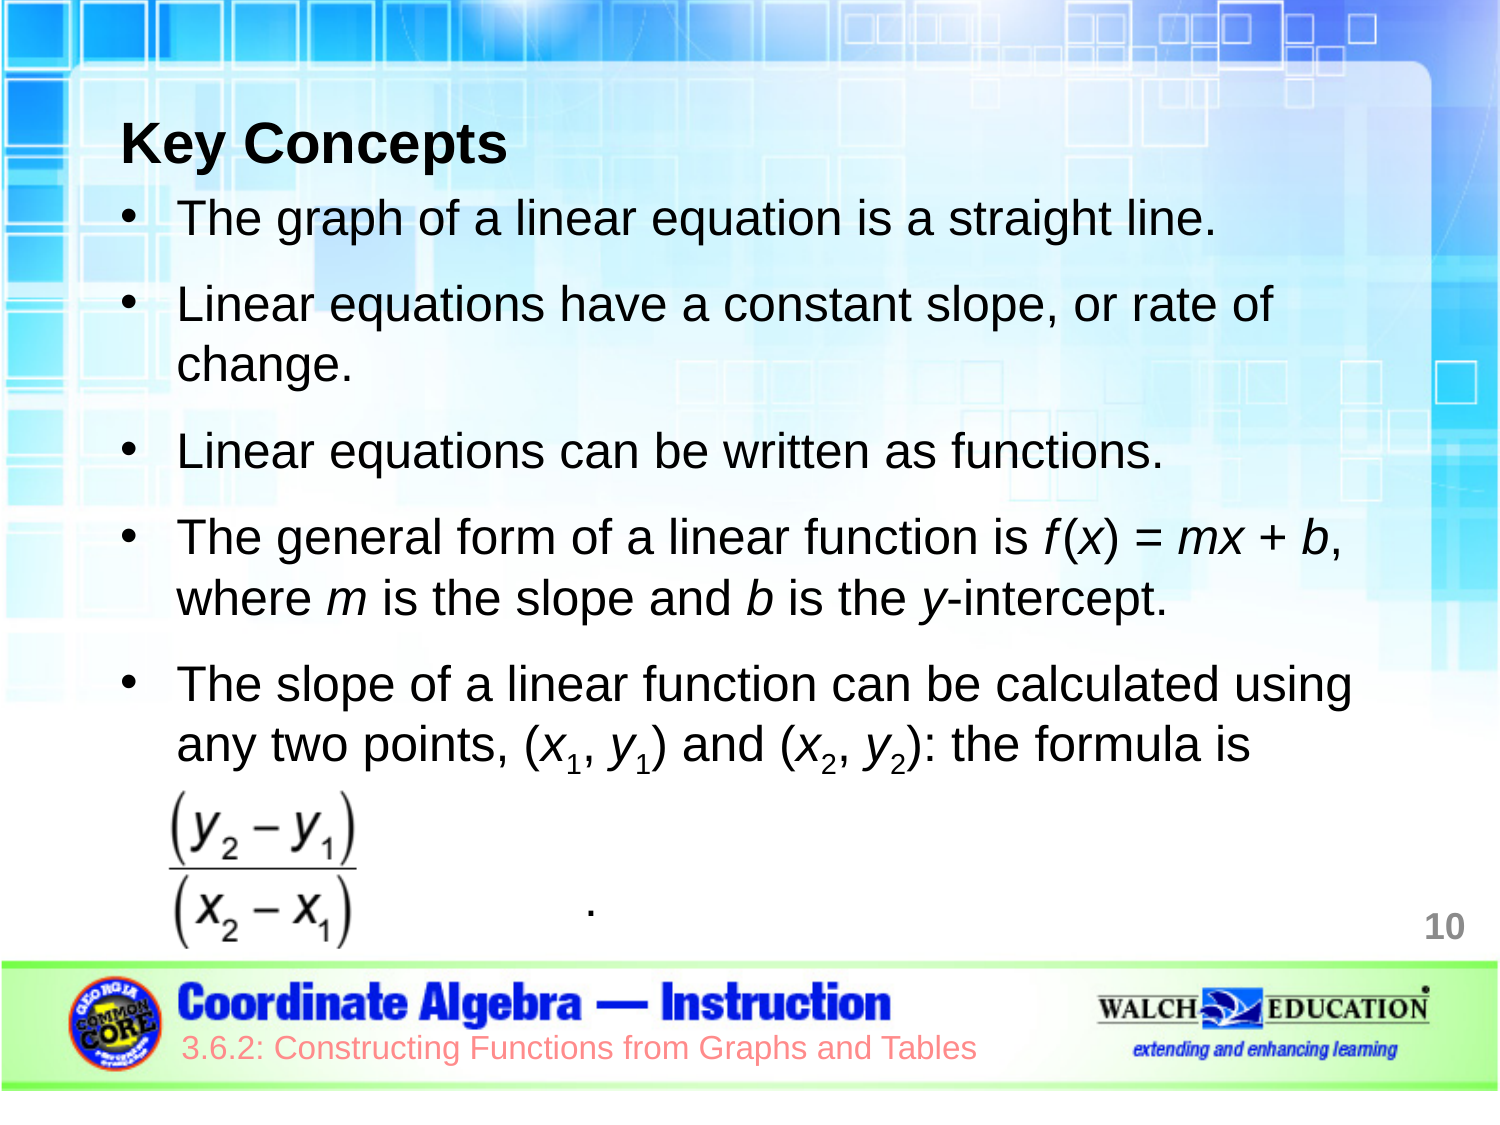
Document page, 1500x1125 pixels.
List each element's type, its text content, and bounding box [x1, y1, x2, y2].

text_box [166, 786, 359, 949]
slide_number 10 [1361, 901, 1481, 949]
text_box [1212, 685, 1244, 740]
footer 3.6.2: Constructing Functions from Graphs and Tables [166, 1024, 1080, 1069]
subtitle Key Concepts The graph of a linear equation is a straight line. Linear equations have a constant slope, or rate of change. Linear equations can be written as functions. The general form of a linear function is f (x) = mx + b, where m is the slope and b is the y-intercept. The slope of a linear function can be calculated using any two points, (x1, y1) and (x2, y2): the formula is . [105, 97, 1394, 918]
picture [1, 0, 1500, 1091]
